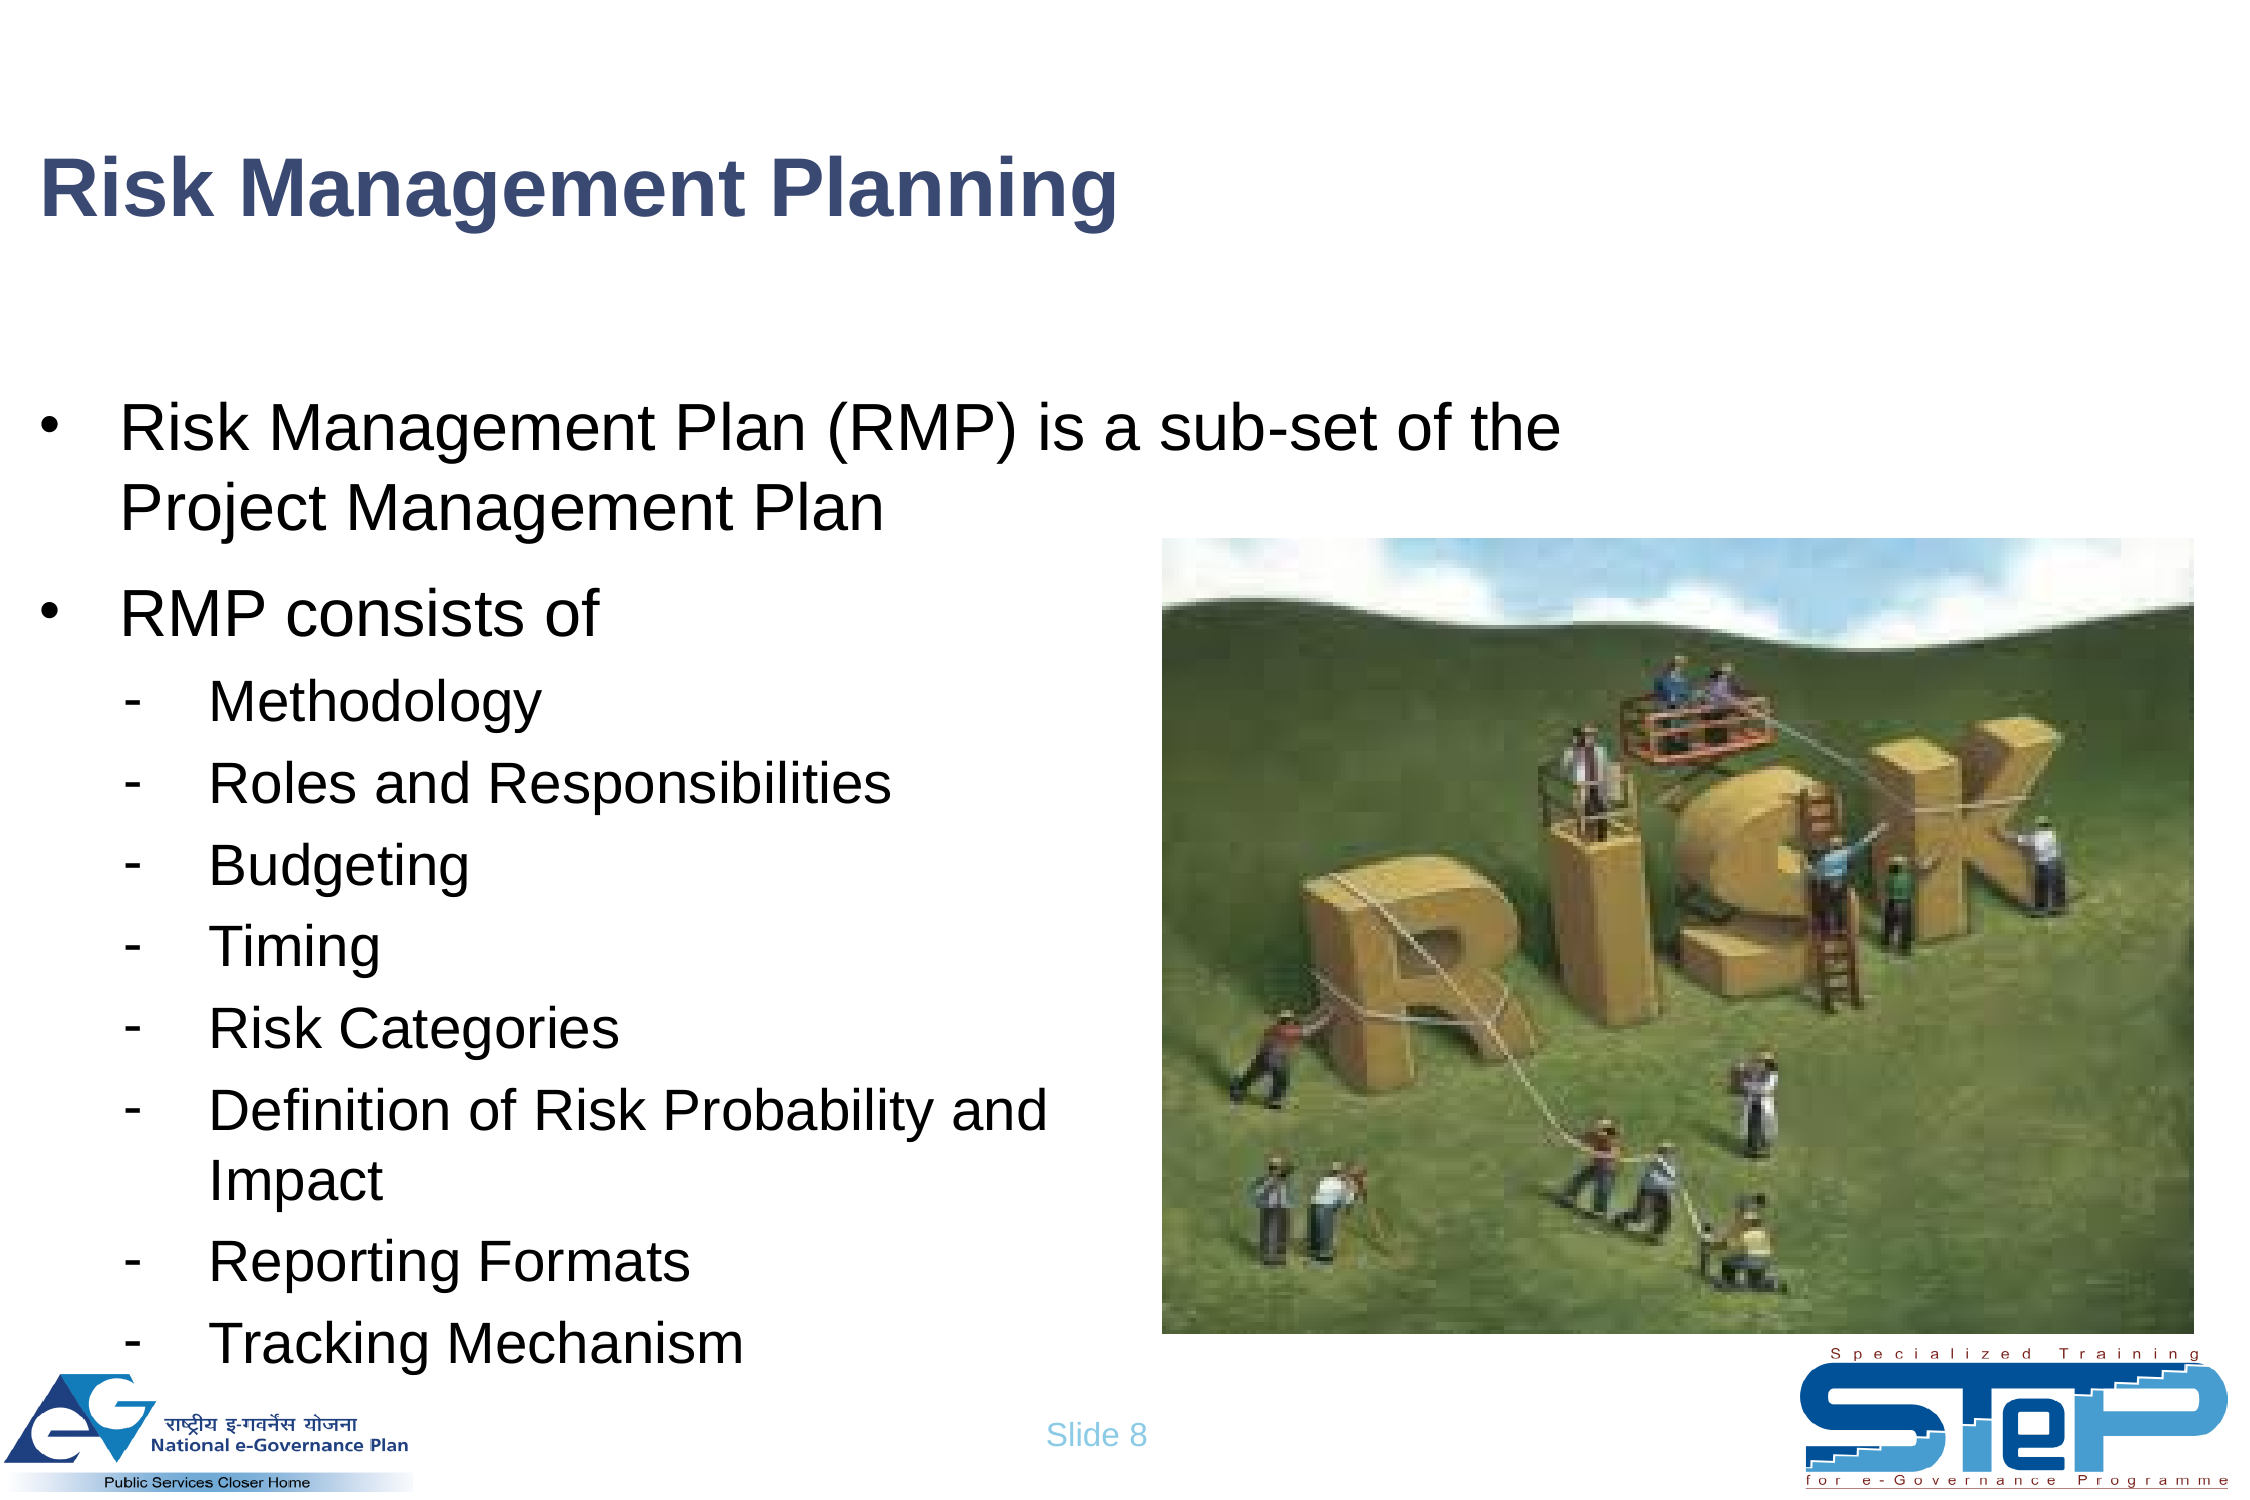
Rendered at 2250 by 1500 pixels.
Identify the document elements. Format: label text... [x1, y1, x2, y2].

picture [1162, 538, 2194, 1334]
title Risk Management Planning [39, 132, 2207, 299]
picture [3, 1374, 413, 1492]
list Risk Management Plan (RMP) is a sub-set of the Project Management Plan RMP consists of Methodology Roles and Responsibilities Budgeting Timing Risk Categories Definition of Risk Probability and Impact Reporting Formats Tracking Mechanism [39, 383, 2211, 1367]
picture [1800, 1348, 2228, 1489]
